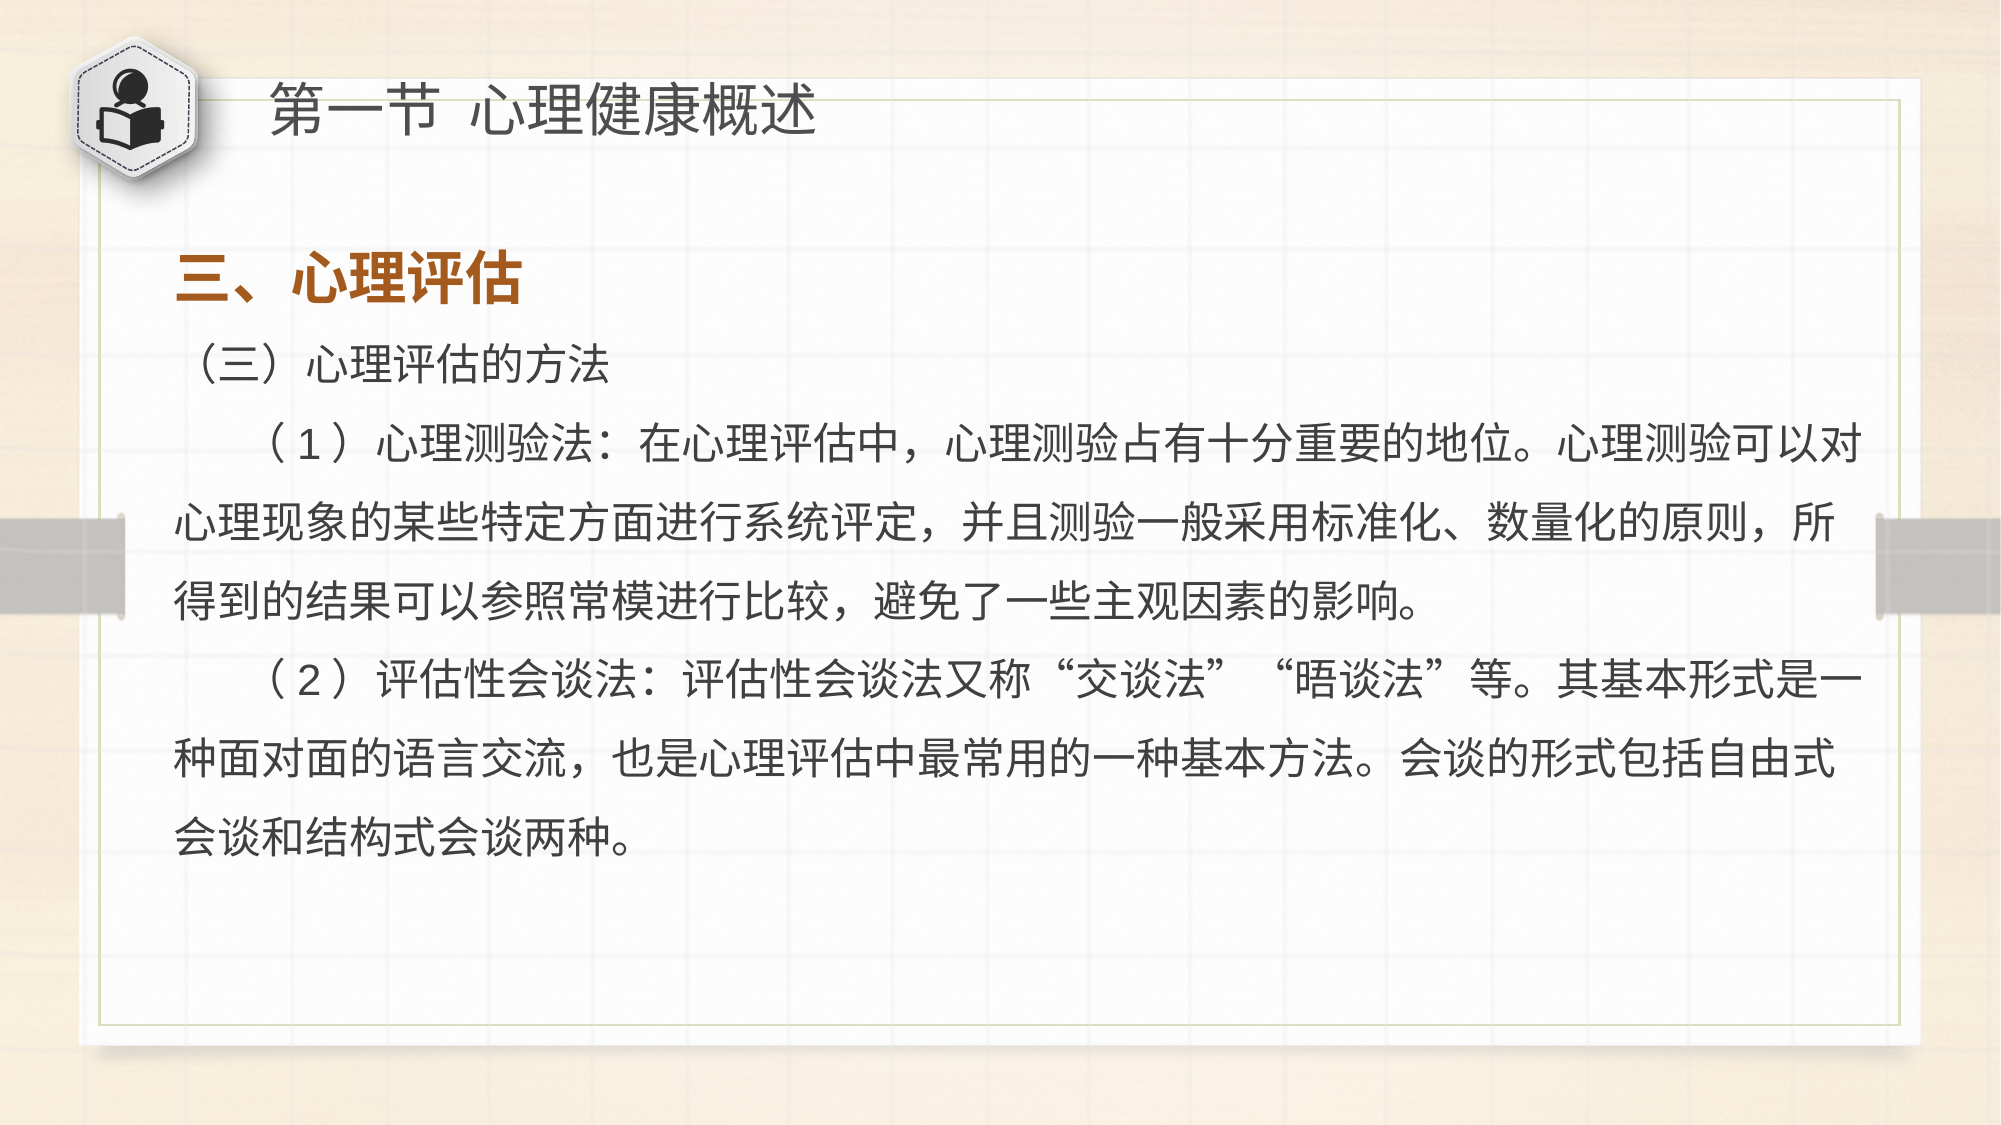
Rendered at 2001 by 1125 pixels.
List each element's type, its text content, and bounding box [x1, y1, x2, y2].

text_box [61, 43, 206, 173]
picture [0, 0, 2001, 1125]
text_box 三、心理评估 （三）心理评估的方法 （1）心理测验法：在心理评估中，心理测验占有十分重要的地位。心理测验可以对心理现象的某些特定方面进行系统评定，并且测验一般采用标准化、数量化的原则，所得到的结果可以参照常模进行比较，避免了一些主观因素的影响。 （2）评估性会谈法：评估性会谈法又称“交谈法”“晤谈法”等。其基本形式是一种面对面的语言交流，也是心理评估中最常用的一种基本方法。会谈的形式包括自由式会谈和结构式会谈两种。 [159, 198, 1879, 948]
text_box 第一节 心理健康概述 [253, 65, 1660, 150]
